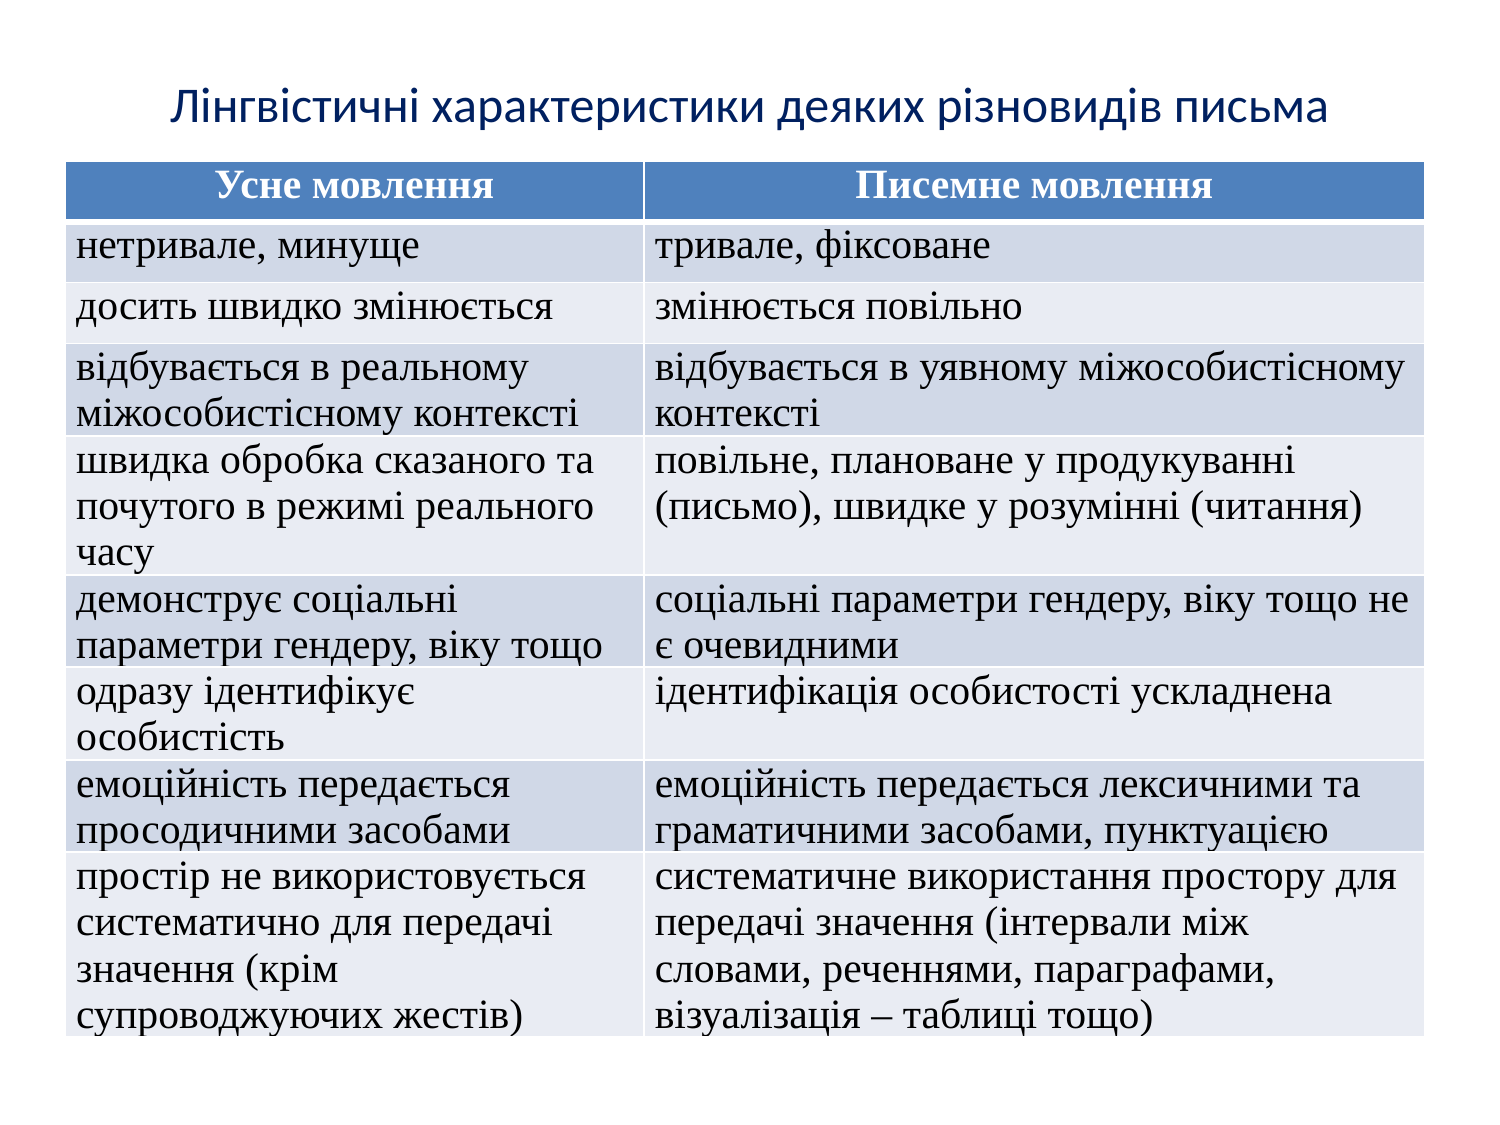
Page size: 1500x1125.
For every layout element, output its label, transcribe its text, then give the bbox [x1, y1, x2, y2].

table_cell соціальні параметри гендеру, віку тощо не є очевидними [645, 576, 1424, 666]
table_cell змінюється повільно [645, 283, 1424, 343]
table_cell демонструє соціальні параметри гендеру, віку тощо [66, 576, 643, 666]
table_cell емоційність передається лексичними та граматичними засобами, пунктуацією [645, 761, 1424, 851]
table_cell досить швидко змінюється [66, 283, 643, 343]
table_cell повільне, плановане у продукуванні (письмо), швидке у розумінні (читання) [645, 437, 1424, 574]
table_cell нетривале, минуще [66, 225, 643, 282]
table_cell відбувається в реальному міжособистісному контексті [66, 344, 643, 435]
table_cell швидка обробка сказаного та почутого в режимі реального часу [66, 437, 643, 574]
title Лінгвістичні характеристики деяких різновидів письма [75, 45, 1425, 160]
table_cell простір не використовується систематично для передачі значення (крім супроводжуючих жестів) [66, 853, 643, 1036]
table_cell одразу ідентифікує особистість [66, 668, 643, 759]
table_cell ідентифікація особистості ускладнена [645, 668, 1424, 759]
table_header Усне мовлення [66, 162, 643, 219]
table_cell тривале, фіксоване [645, 225, 1424, 282]
table_cell систематичне використання простору для передачі значення (інтервали між словами, реченнями, параграфами, візуалізація – таблиці тощо) [645, 853, 1424, 1036]
table_cell відбувається в уявному міжособистісному контексті [645, 344, 1424, 435]
table_cell емоційність передається просодичними засобами [66, 761, 643, 851]
table_header Писемне мовлення [645, 162, 1424, 219]
